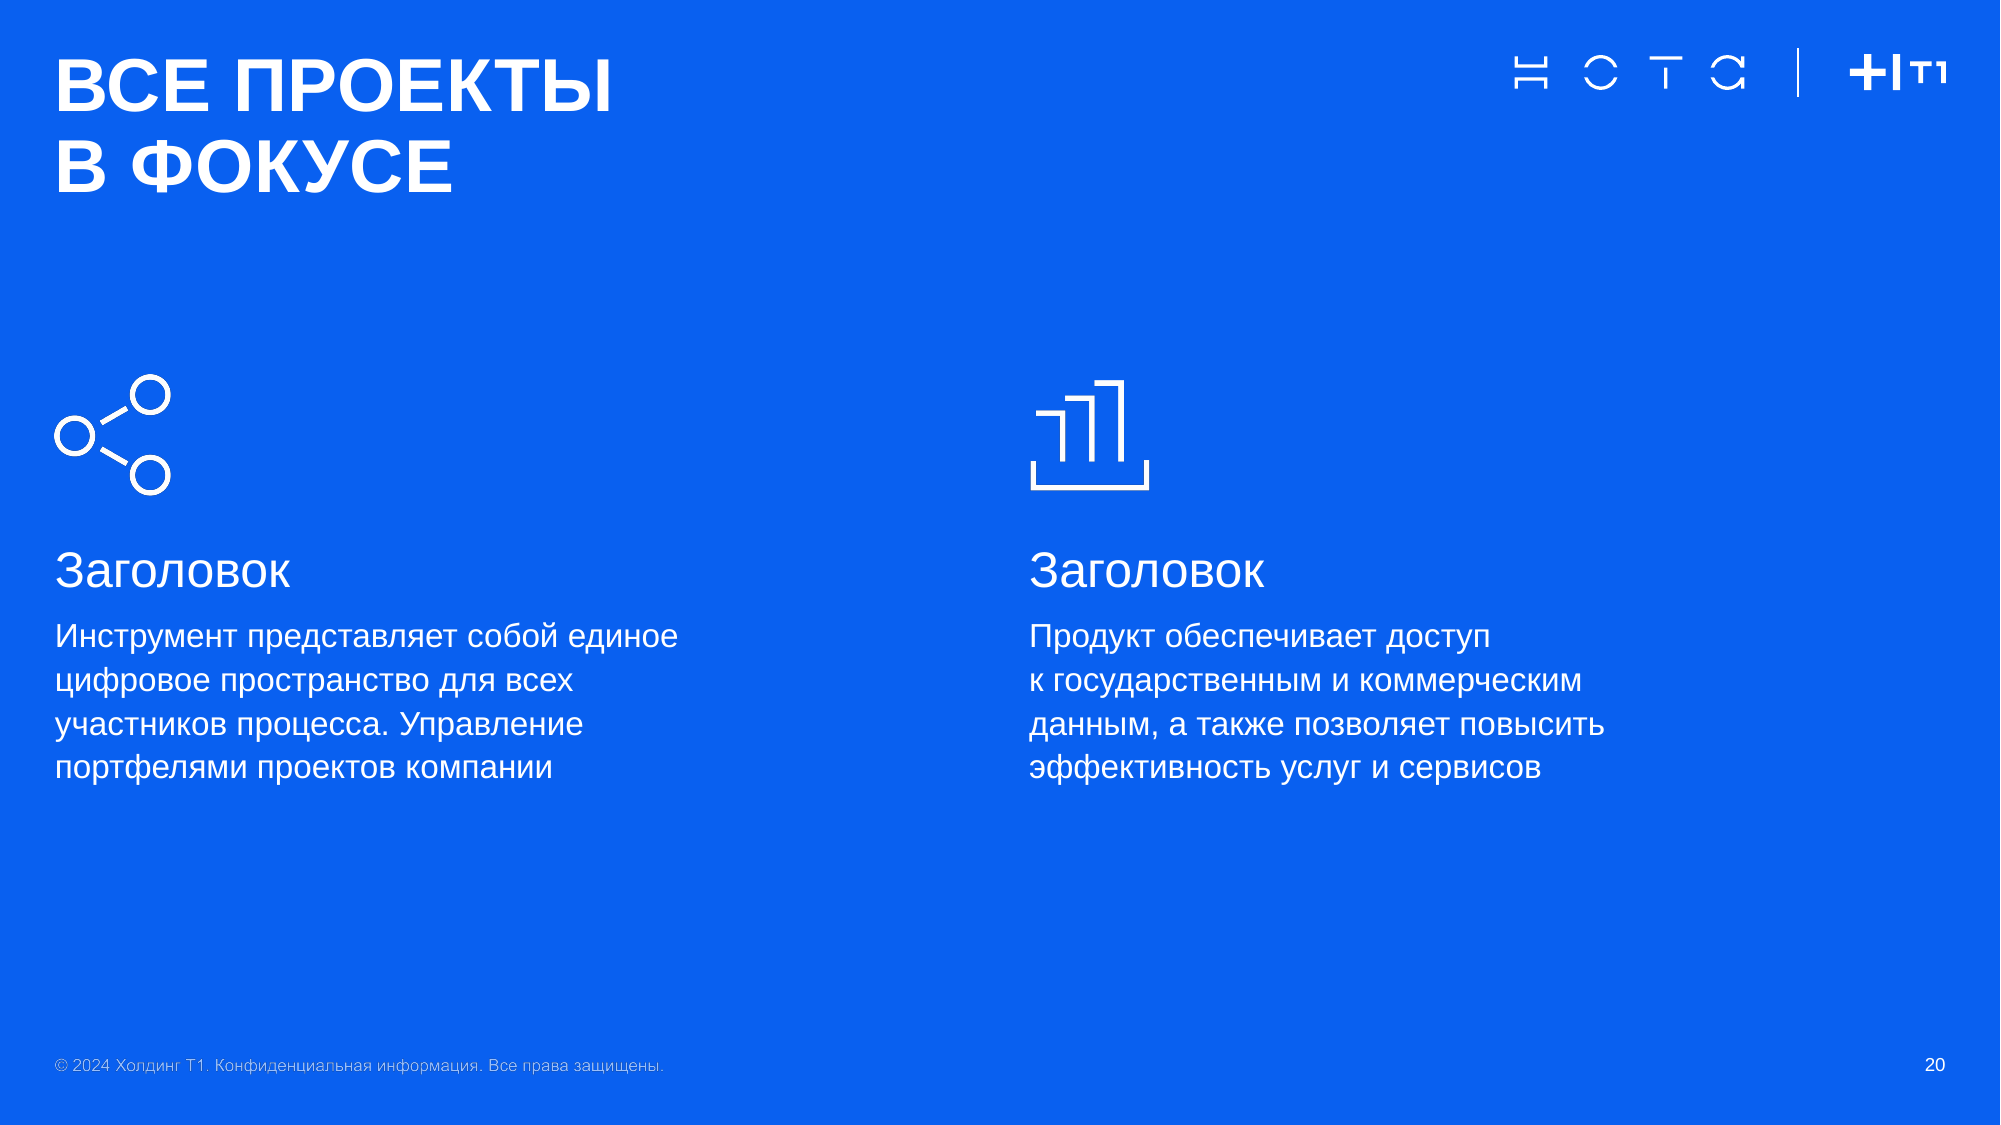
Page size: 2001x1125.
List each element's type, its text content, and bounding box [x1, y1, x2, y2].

title ВСЕ ПРОЕКТЫ В ФОКУСЕ [54, 47, 1459, 236]
list Заголовок Продукт обеспечивает доступ к государственным и коммерческим данным, а также позволяет повысить эффективность услуг и сервисов [1029, 531, 1711, 785]
picture [55, 1058, 663, 1075]
picture [54, 374, 172, 497]
list Заголовок Инструмент представляет собой единое цифровое пространство для всех участников процесса. Управление портфелями проектов компании [54, 531, 693, 785]
picture [1030, 379, 1151, 492]
slide_number 20 [1889, 1052, 1946, 1076]
